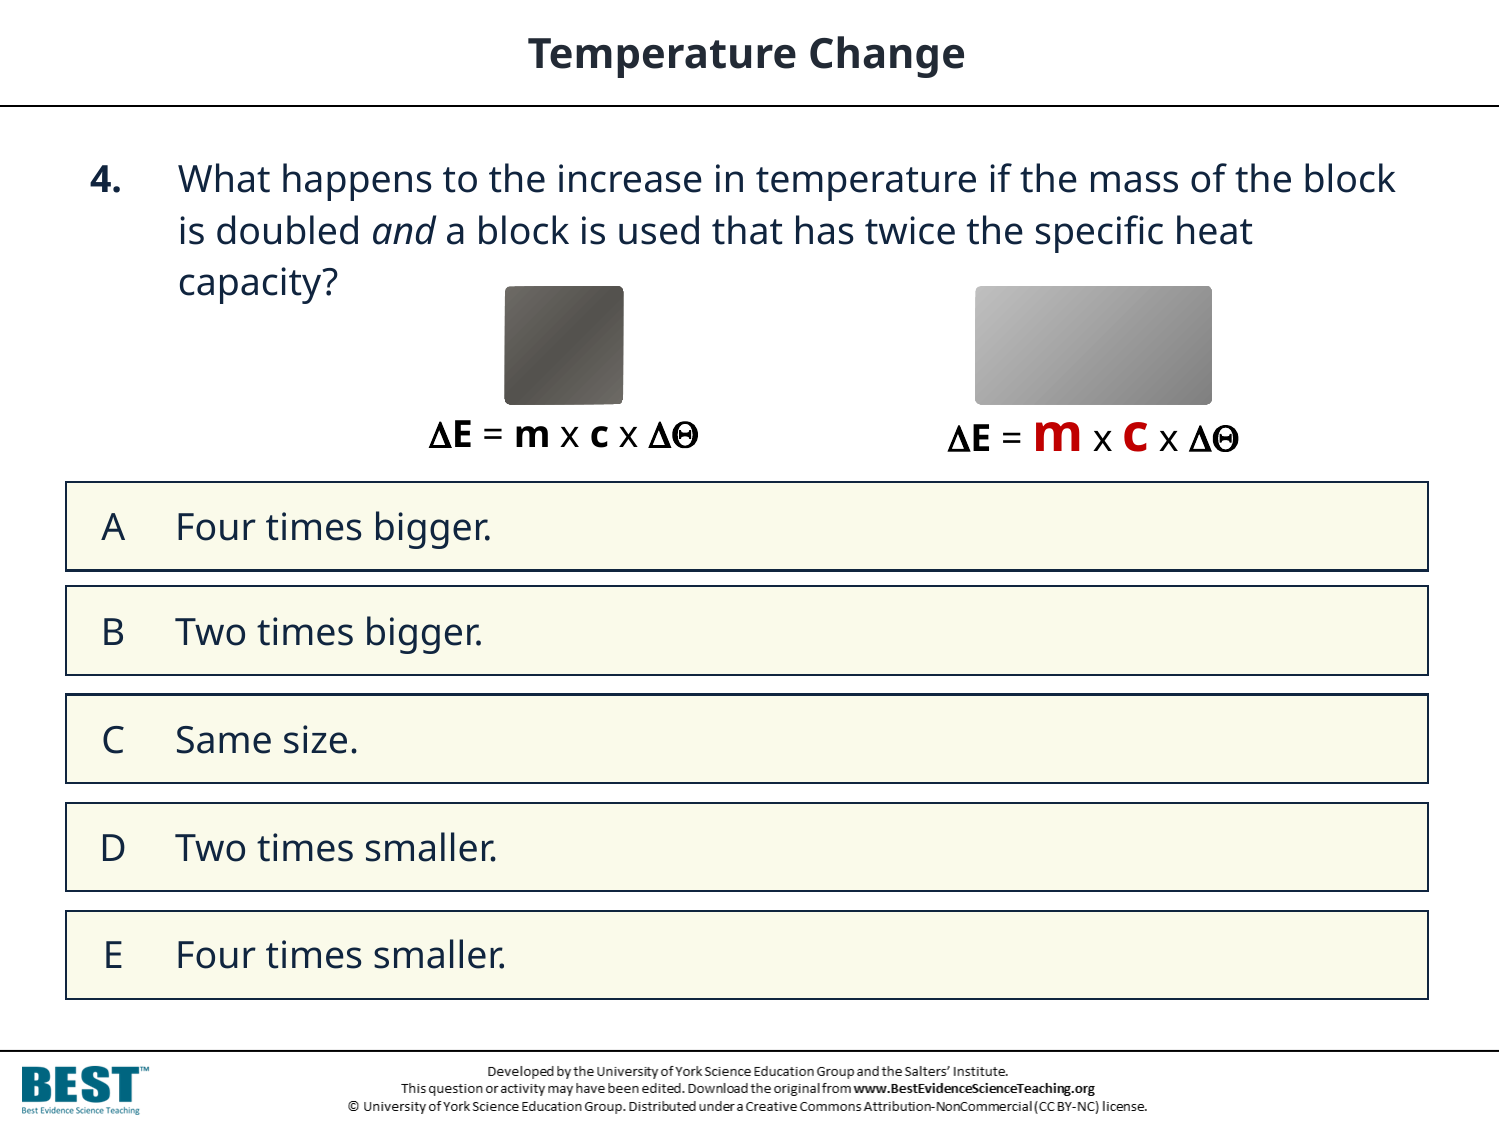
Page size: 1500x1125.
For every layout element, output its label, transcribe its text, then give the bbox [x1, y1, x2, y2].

text_box Temperature Change [23, 4, 1471, 99]
picture [0, 105, 1500, 1125]
